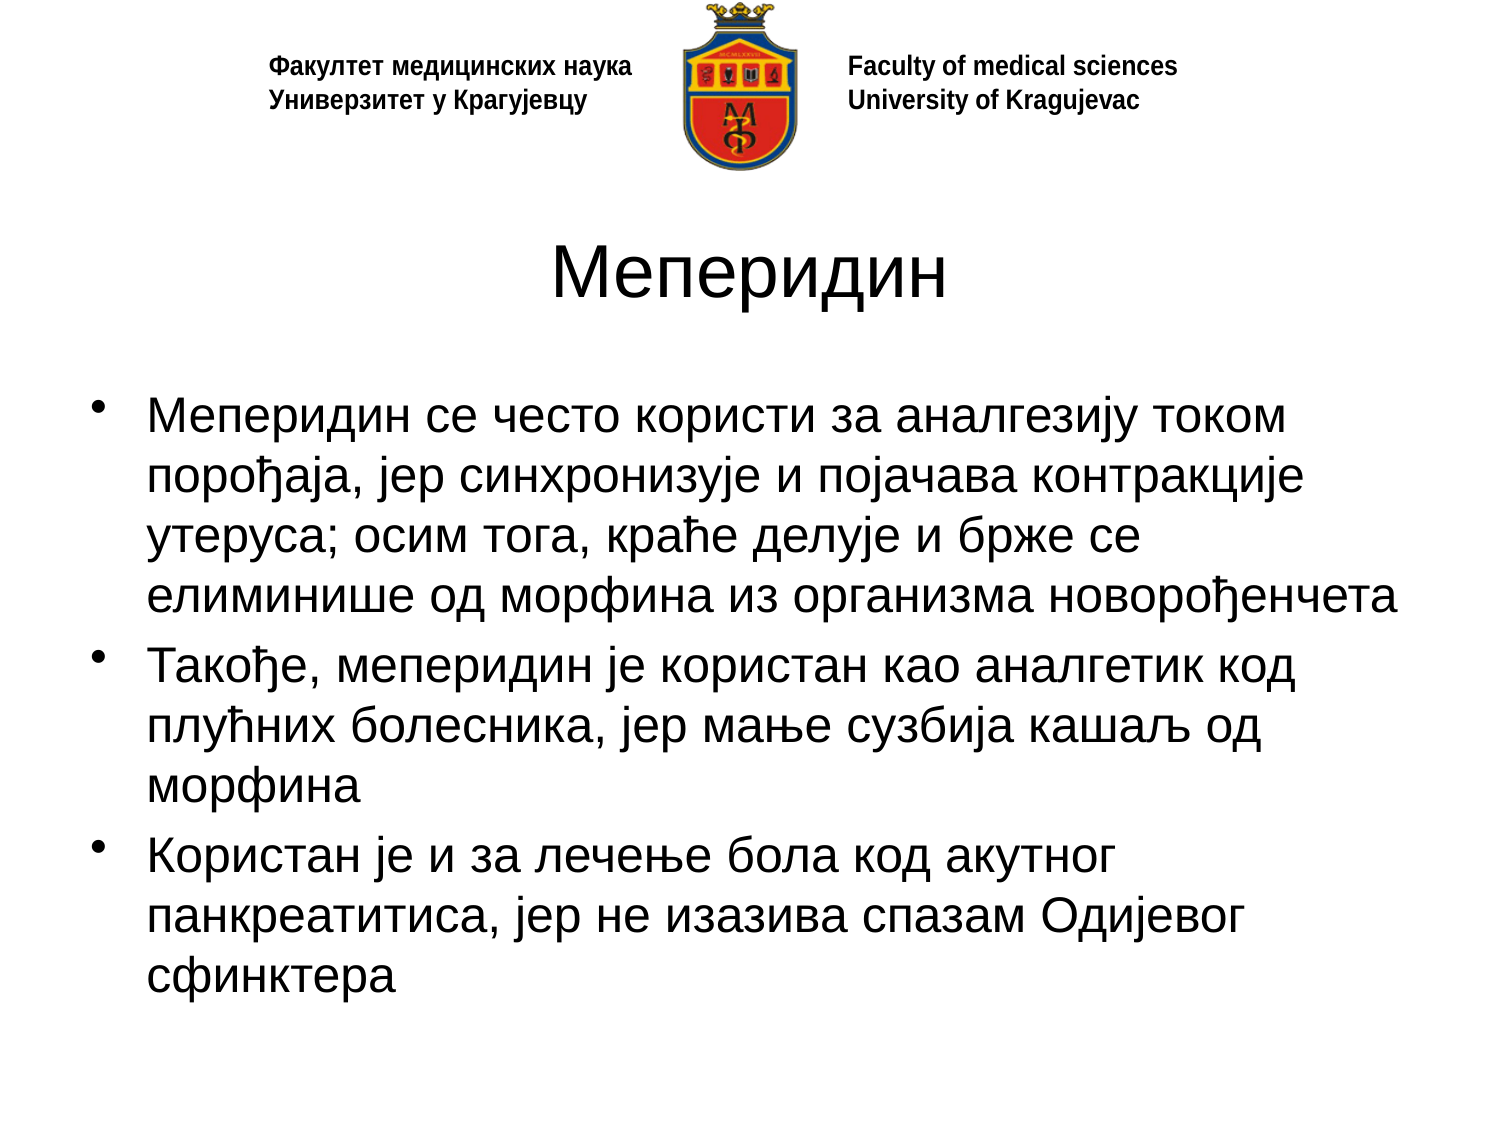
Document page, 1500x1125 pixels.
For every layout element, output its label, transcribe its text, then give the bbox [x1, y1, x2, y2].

title Меперидин [74, 173, 1426, 362]
list Меперидин се често користи за аналгезију током порођаја, јер синхронизује и појачава контракције утеруса; осим тога, краће делује и брже се елиминише од морфина из организма новорођенчета Такође, меперидин је користан као аналгетик код плућних болесника, јер мање сузбија кашаљ од морфина Користан је и за лечење бола код акутног панкреатитиса, јер не изазива спазам Одијевог сфинктера [74, 374, 1426, 1118]
